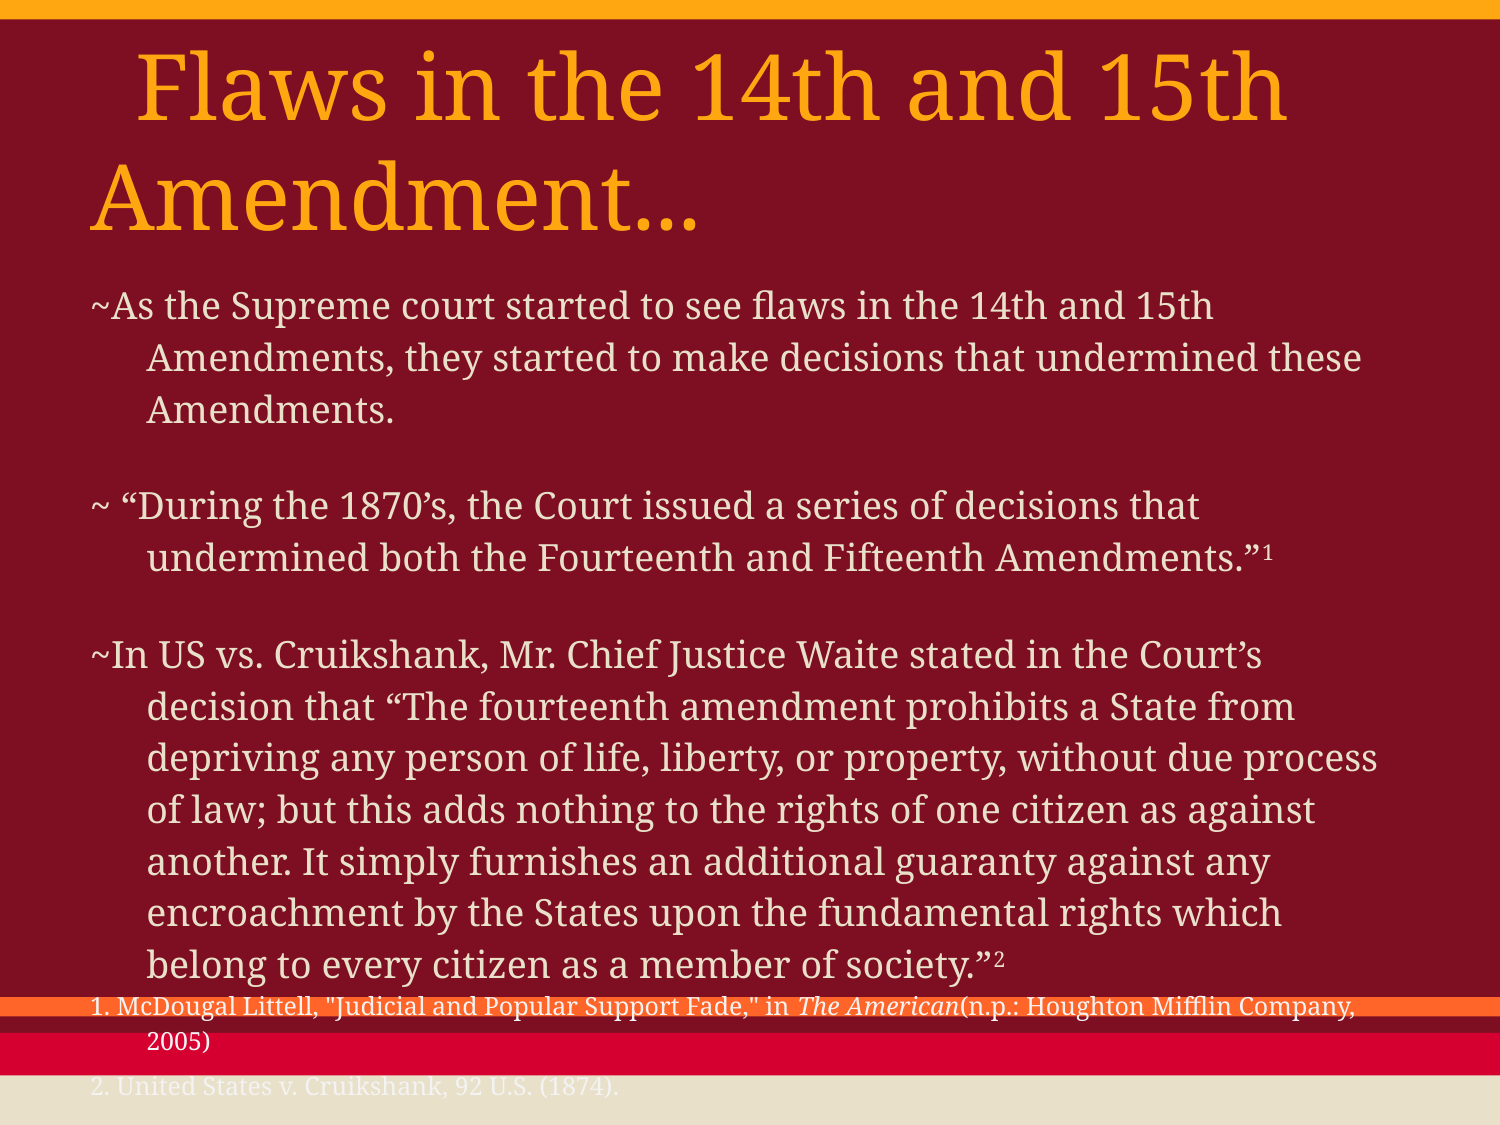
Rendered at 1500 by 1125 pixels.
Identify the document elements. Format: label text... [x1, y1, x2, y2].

list ~As the Supreme court started to see flaws in the 14th and 15th Amendments, they started to make decisions that undermined these Amendments. ~ “During the 1870’s, the Court issued a series of decisions that undermined both the Fourteenth and Fifteenth Amendments.”1 ~In US vs. Cruikshank, Mr. Chief Justice Waite stated in the Court’s decision that “The fourteenth amendment prohibits a State from depriving any person of life, liberty, or property, without due process of law; but this adds nothing to the rights of one citizen as against another. It simply furnishes an additional guaranty against any encroachment by the States upon the fundamental rights which belong to every citizen as a member of society.”2 1. McDougal Littell, "Judicial and Popular Support Fade," in The American(n.p.: Houghton Mifflin Company, 2005) 2. United States v. Cruikshank, 92 U.S. (1874). [75, 260, 1425, 1014]
title Flaws in the 14th and 15th Amendment... [75, 45, 1425, 233]
